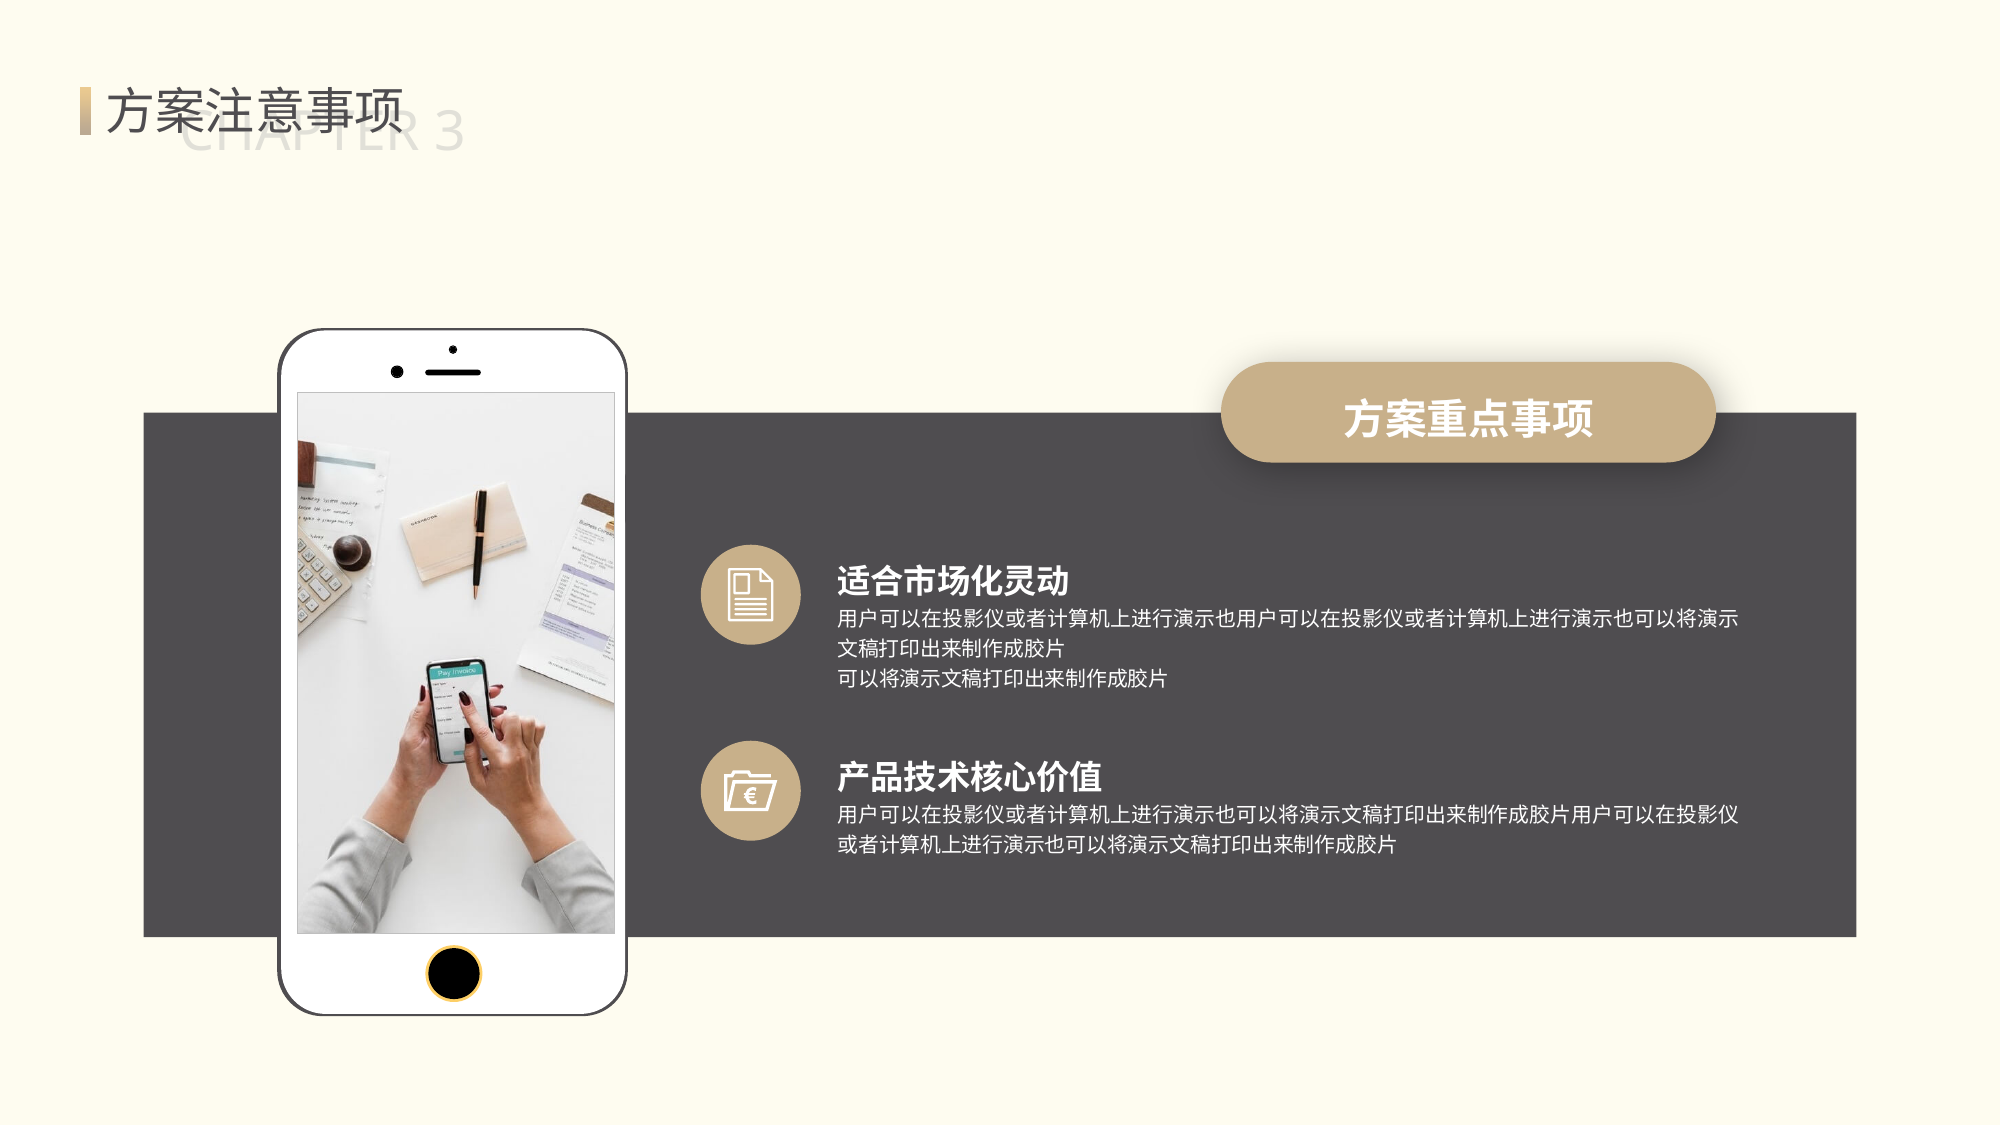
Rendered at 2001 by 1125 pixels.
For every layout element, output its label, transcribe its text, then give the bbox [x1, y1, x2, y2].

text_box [700, 544, 801, 645]
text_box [822, 544, 1754, 700]
text_box 方案注意事项 [90, 72, 420, 147]
picture [297, 391, 615, 934]
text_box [1220, 361, 1717, 463]
text_box [633, 411, 1859, 939]
text_box [141, 411, 268, 939]
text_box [273, 327, 630, 1017]
picture [80, 87, 91, 136]
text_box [822, 740, 1754, 866]
text_box CHAPTER 3 [164, 87, 482, 170]
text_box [700, 740, 801, 841]
